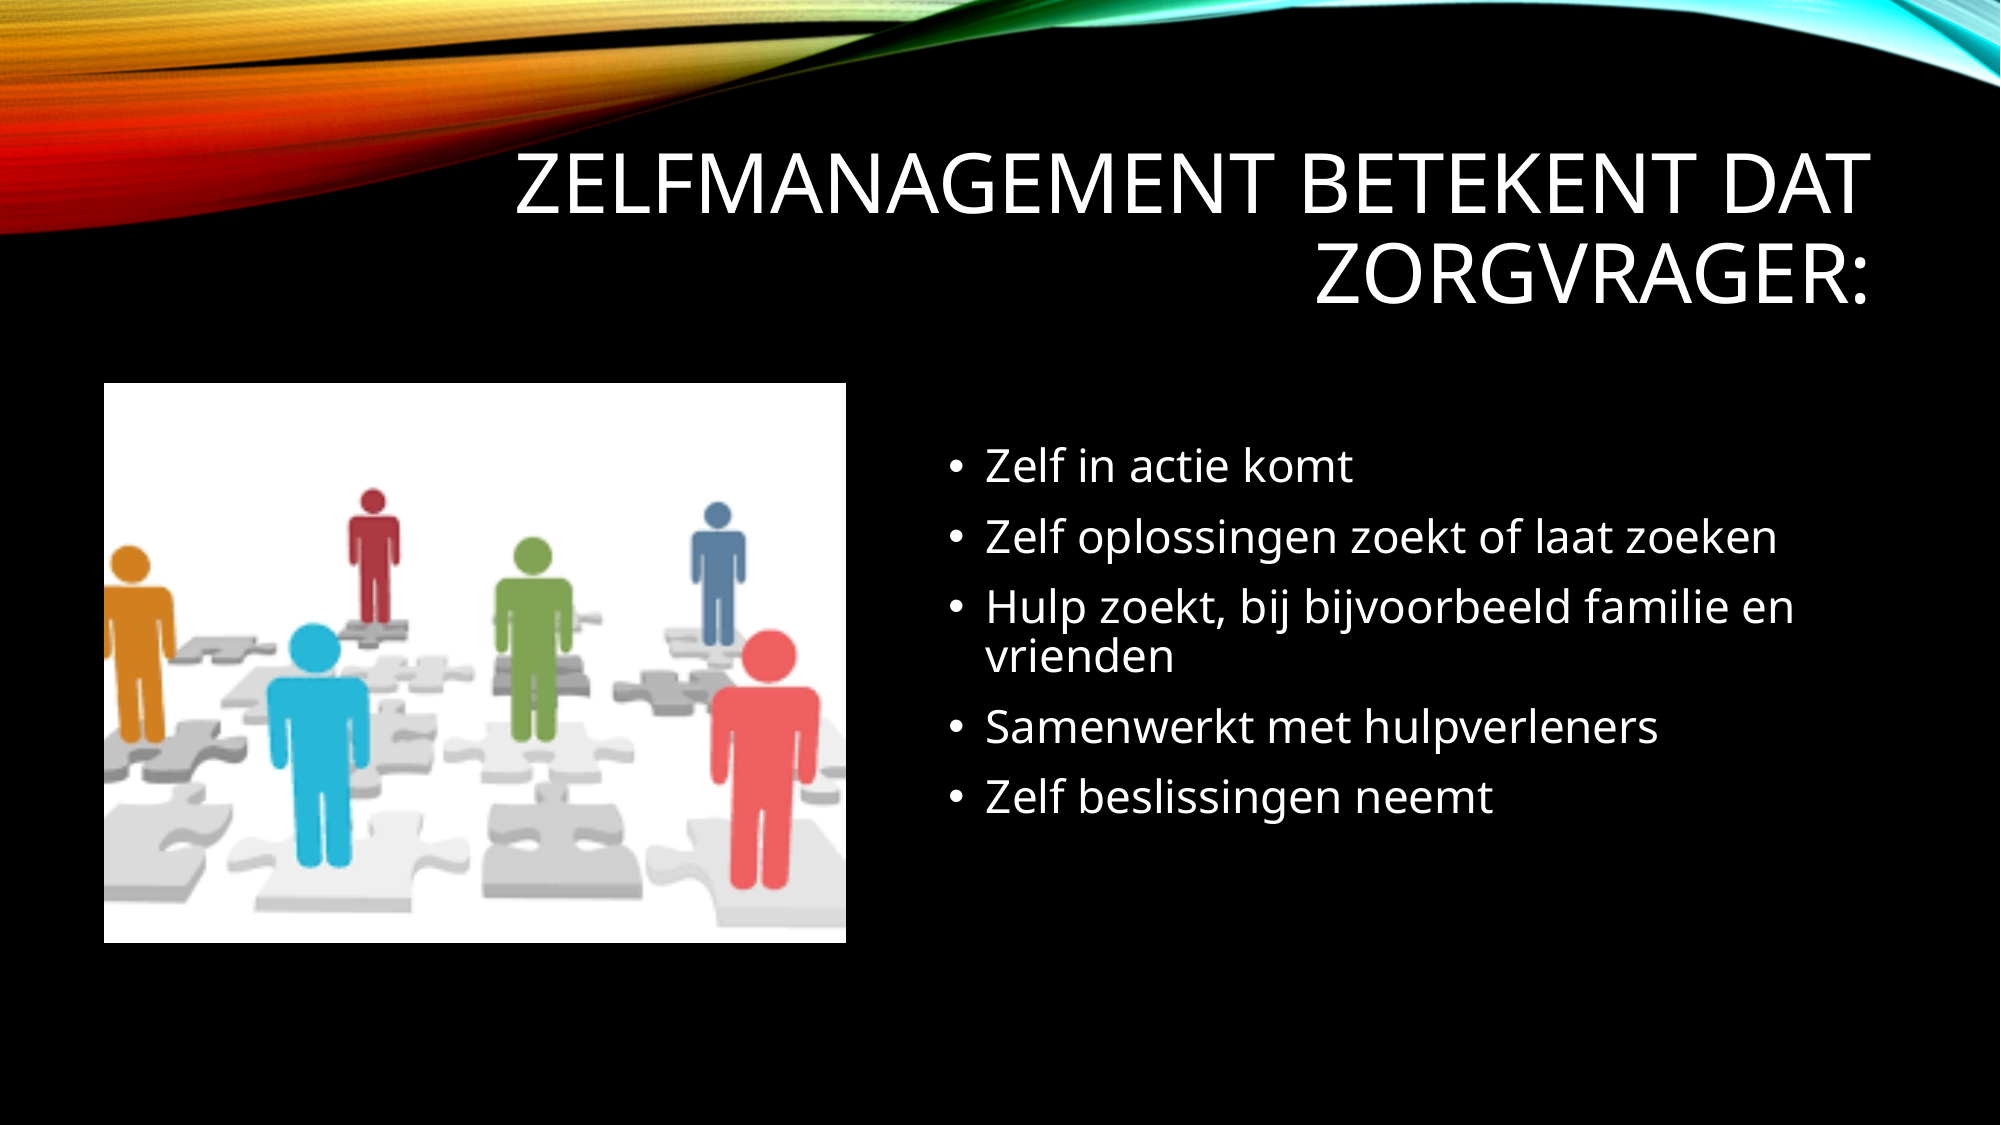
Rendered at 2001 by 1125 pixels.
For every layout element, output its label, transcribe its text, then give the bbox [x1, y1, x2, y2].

list Zelf in actie komt Zelf oplossingen zoekt of laat zoeken Hulp zoekt, bij bijvoorbeeld familie en vrienden Samenwerkt met hulpverleners Zelf beslissingen neemt [933, 360, 1888, 1021]
picture [103, 382, 847, 943]
picture [0, 0, 2000, 237]
title Zelfmanagement betekent dat zorgvrager: [474, 125, 1888, 338]
